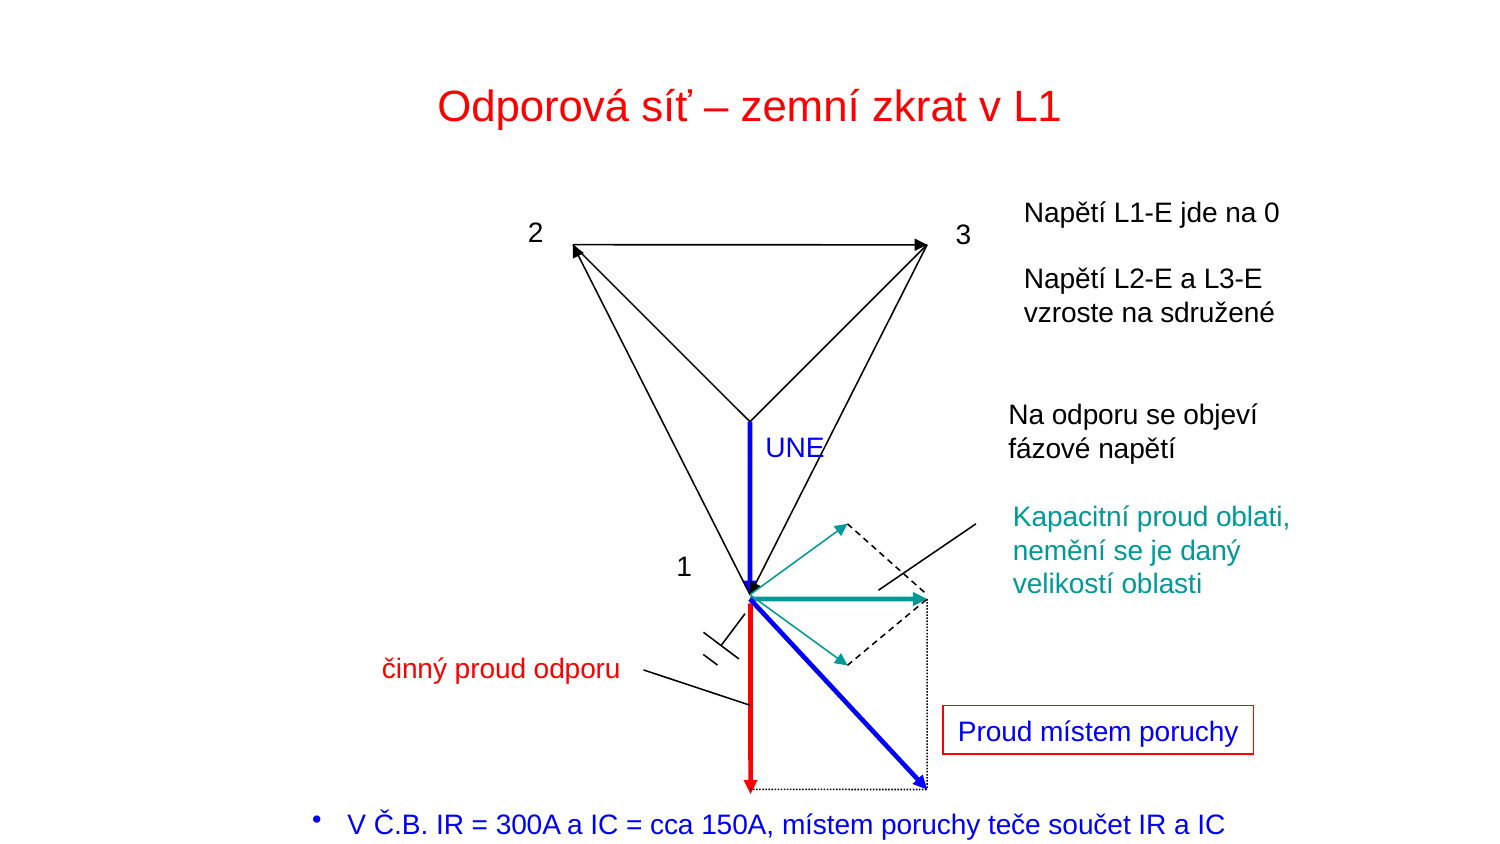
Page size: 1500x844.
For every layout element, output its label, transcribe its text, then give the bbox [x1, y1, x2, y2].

text_box [757, 600, 848, 666]
text_box [750, 471, 813, 593]
text_box Kapacitní proud oblati, nemění se je daný velikostí oblasti [998, 490, 1306, 607]
text_box [744, 706, 757, 794]
text_box [572, 238, 928, 251]
text_box V Č.B. IR = 300A a IC = cca 150A, místem poruchy teče součet IR a IC [107, 798, 1242, 844]
text_box 3 [940, 209, 986, 258]
text_box [751, 592, 927, 606]
text_box [749, 523, 847, 595]
text_box Na odporu se objeví fázové napětí [993, 388, 1274, 471]
text_box 1 [661, 541, 707, 590]
text_box činný proud odporu [367, 643, 636, 692]
text_box [745, 421, 751, 592]
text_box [705, 607, 751, 666]
title Odporová síť – zemní zkrat v L1 [75, 33, 1425, 175]
text_box UNE [750, 421, 840, 471]
text_box Proud místem poruchy [943, 705, 1254, 754]
text_box [572, 245, 750, 594]
text_box Napětí L1-E jde na 0 [1009, 187, 1295, 236]
text_box 2 [513, 207, 559, 256]
text_box [749, 598, 928, 790]
text_box Napětí L2-E a L3-E vzroste na sdružené [1009, 253, 1291, 370]
